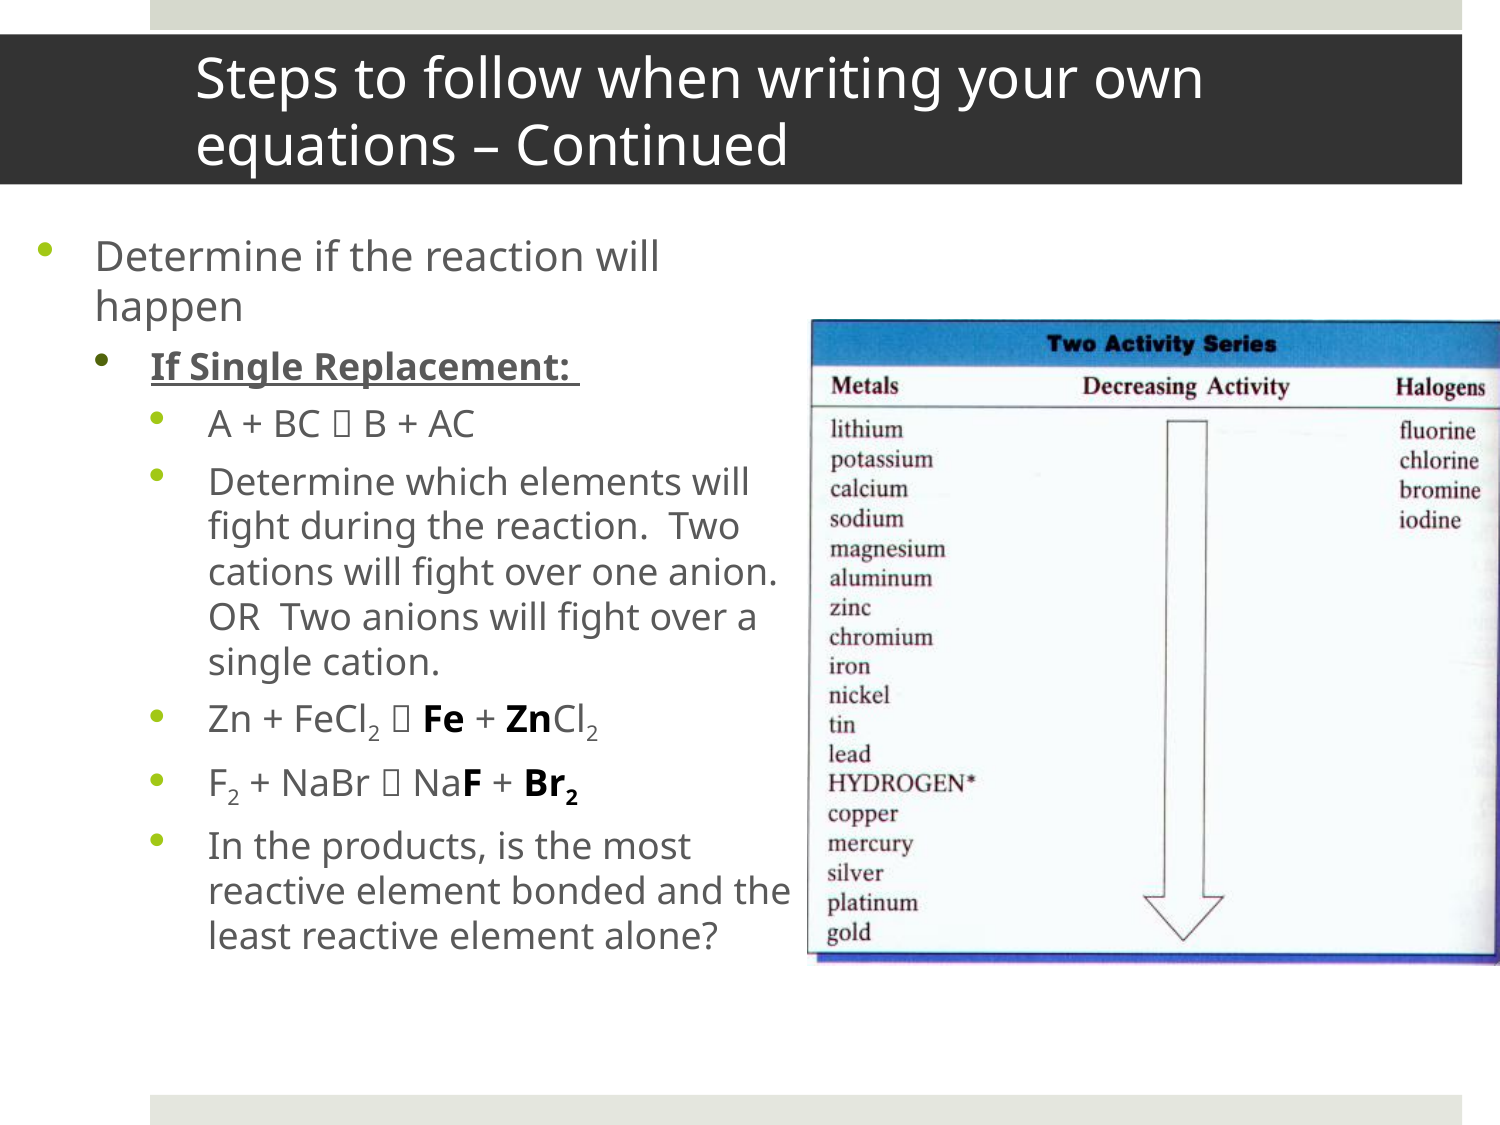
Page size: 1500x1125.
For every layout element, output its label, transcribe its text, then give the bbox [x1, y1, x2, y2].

picture [807, 319, 1500, 966]
title Steps to follow when writing your own equations – Continued [0, 34, 1463, 185]
list Determine if the reaction will happen If Single Replacement: A + BC  B + AC Determine which elements will fight during the reaction. Two cations will fight over one anion. OR Two anions will fight over a single cation. Zn + FeCl2  Fe + ZnCl2 F2 + NaBr  NaF + Br2 In the products, is the most reactive element bonded and the least reactive element alone? [23, 222, 808, 1068]
